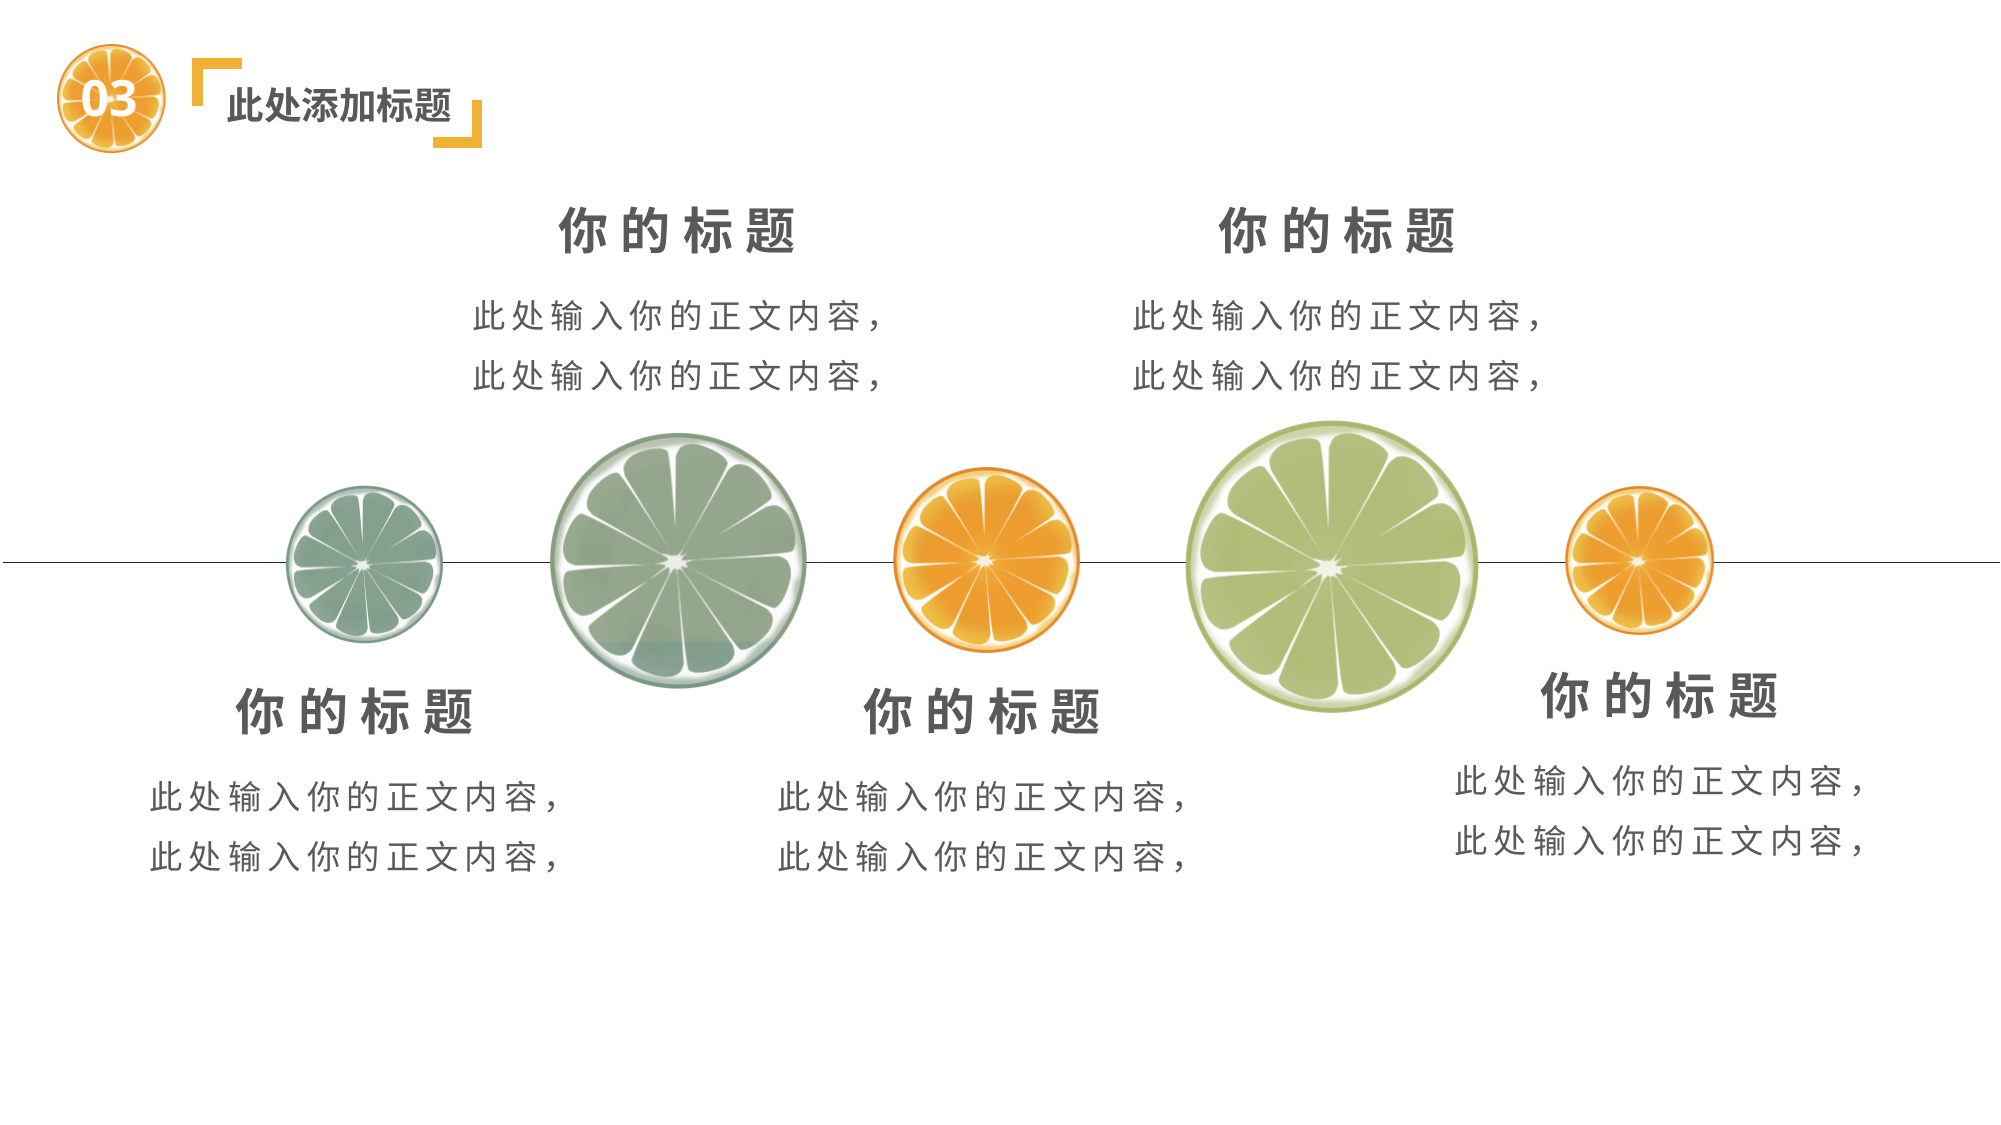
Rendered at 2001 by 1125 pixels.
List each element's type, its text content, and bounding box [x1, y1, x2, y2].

text_box 此处输入你的正文内容，此处输入你的正文内容， [457, 268, 912, 403]
text_box 你的标题 [1203, 192, 1486, 268]
text_box 此处输入你的正文内容，此处输入你的正文内容， [134, 748, 590, 884]
picture [888, 467, 1091, 658]
picture [543, 425, 814, 700]
picture [1561, 486, 1723, 639]
text_box 你的标题 [221, 673, 504, 748]
picture [1165, 384, 1486, 741]
text_box 你的标题 [848, 673, 1131, 748]
text_box 此处输入你的正文内容，此处输入你的正文内容， [1117, 268, 1572, 403]
text_box 此处输入你的正文内容，此处输入你的正文内容， [762, 748, 1217, 884]
text_box 此处输入你的正文内容，此处输入你的正文内容， [1439, 732, 1895, 868]
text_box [54, 44, 477, 156]
text_box 你的标题 [1526, 657, 1809, 732]
text_box 你的标题 [543, 192, 826, 268]
picture [261, 478, 468, 646]
